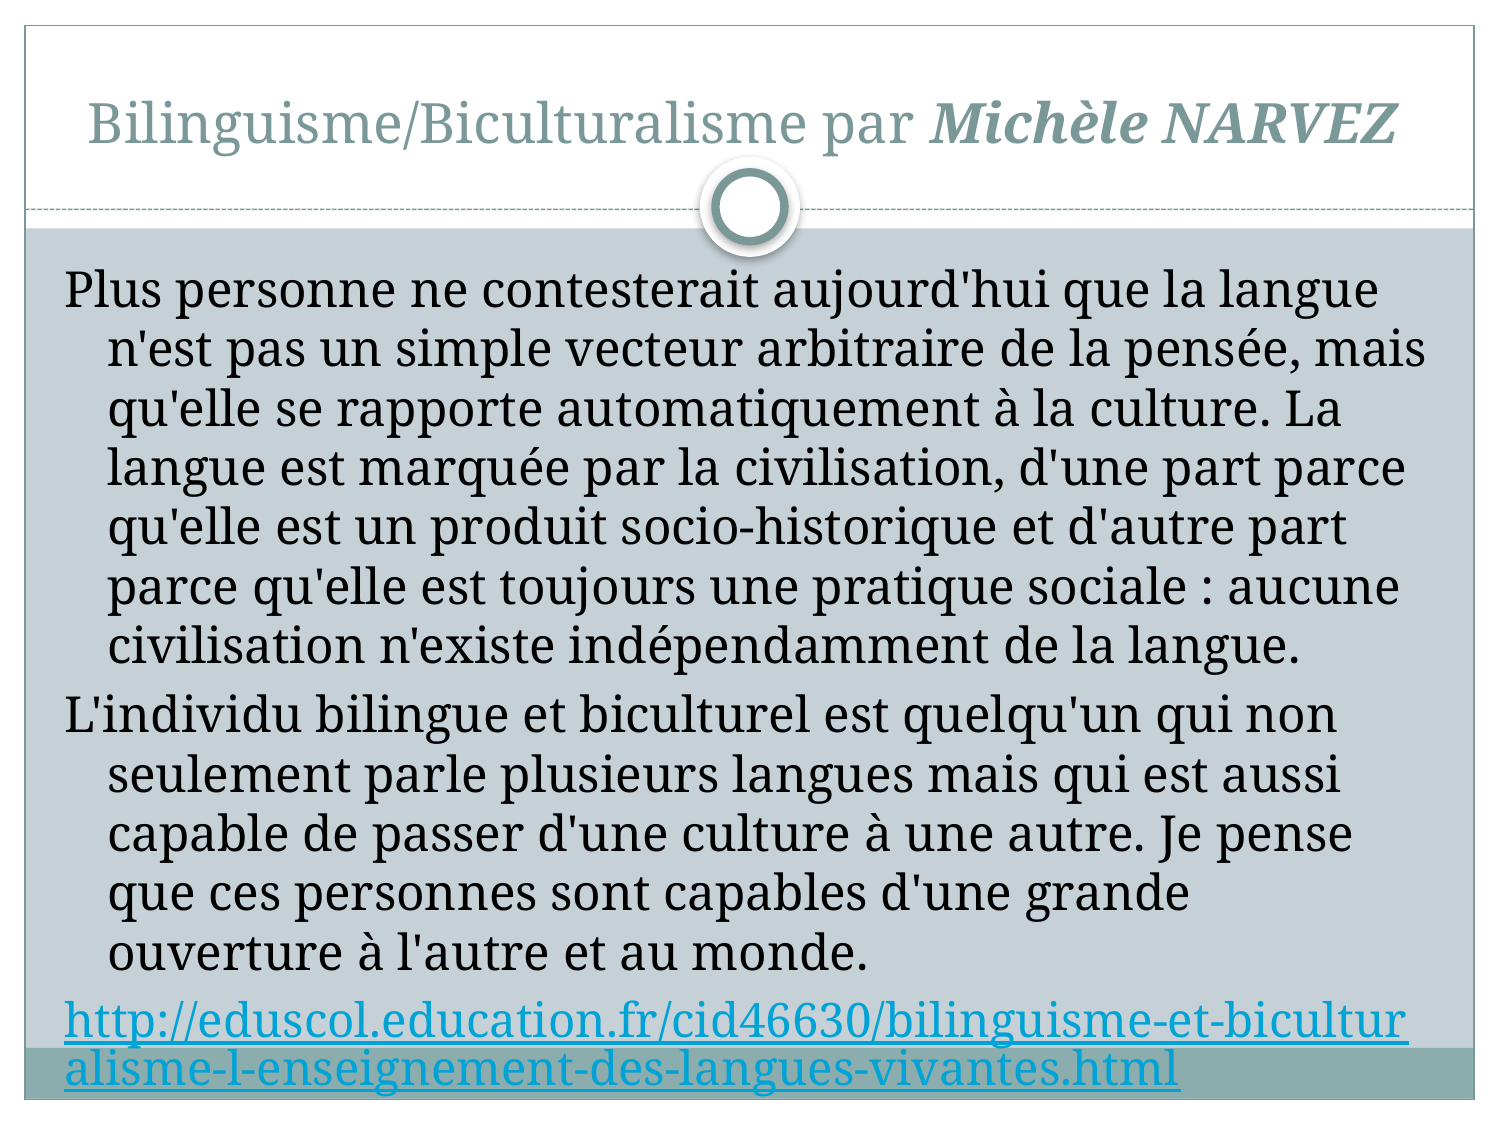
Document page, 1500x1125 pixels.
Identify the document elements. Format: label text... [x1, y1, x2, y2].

list Plus personne ne contesterait aujourd'hui que la langue n'est pas un simple vecteur arbitraire de la pensée, mais qu'elle se rapporte automatiquement à la culture. La langue est marquée par la civilisation, d'une part parce qu'elle est un produit socio-historique et d'autre part parce qu'elle est toujours une pratique sociale : aucune civilisation n'existe indépendamment de la langue. L'individu bilingue et biculturel est quelqu'un qui non seulement parle plusieurs langues mais qui est aussi capable de passer d'une culture à une autre. Je pense que ces personnes sont capables d'une grande ouverture à l'autre et au monde. http://eduscol.education.fr/cid46630/bilinguisme-et-biculturalisme-l-enseignement-des-langues-vivantes.html [49, 250, 1445, 1125]
title Bilinguisme/Biculturalisme par Michèle NARVEZ [0, 37, 1500, 162]
